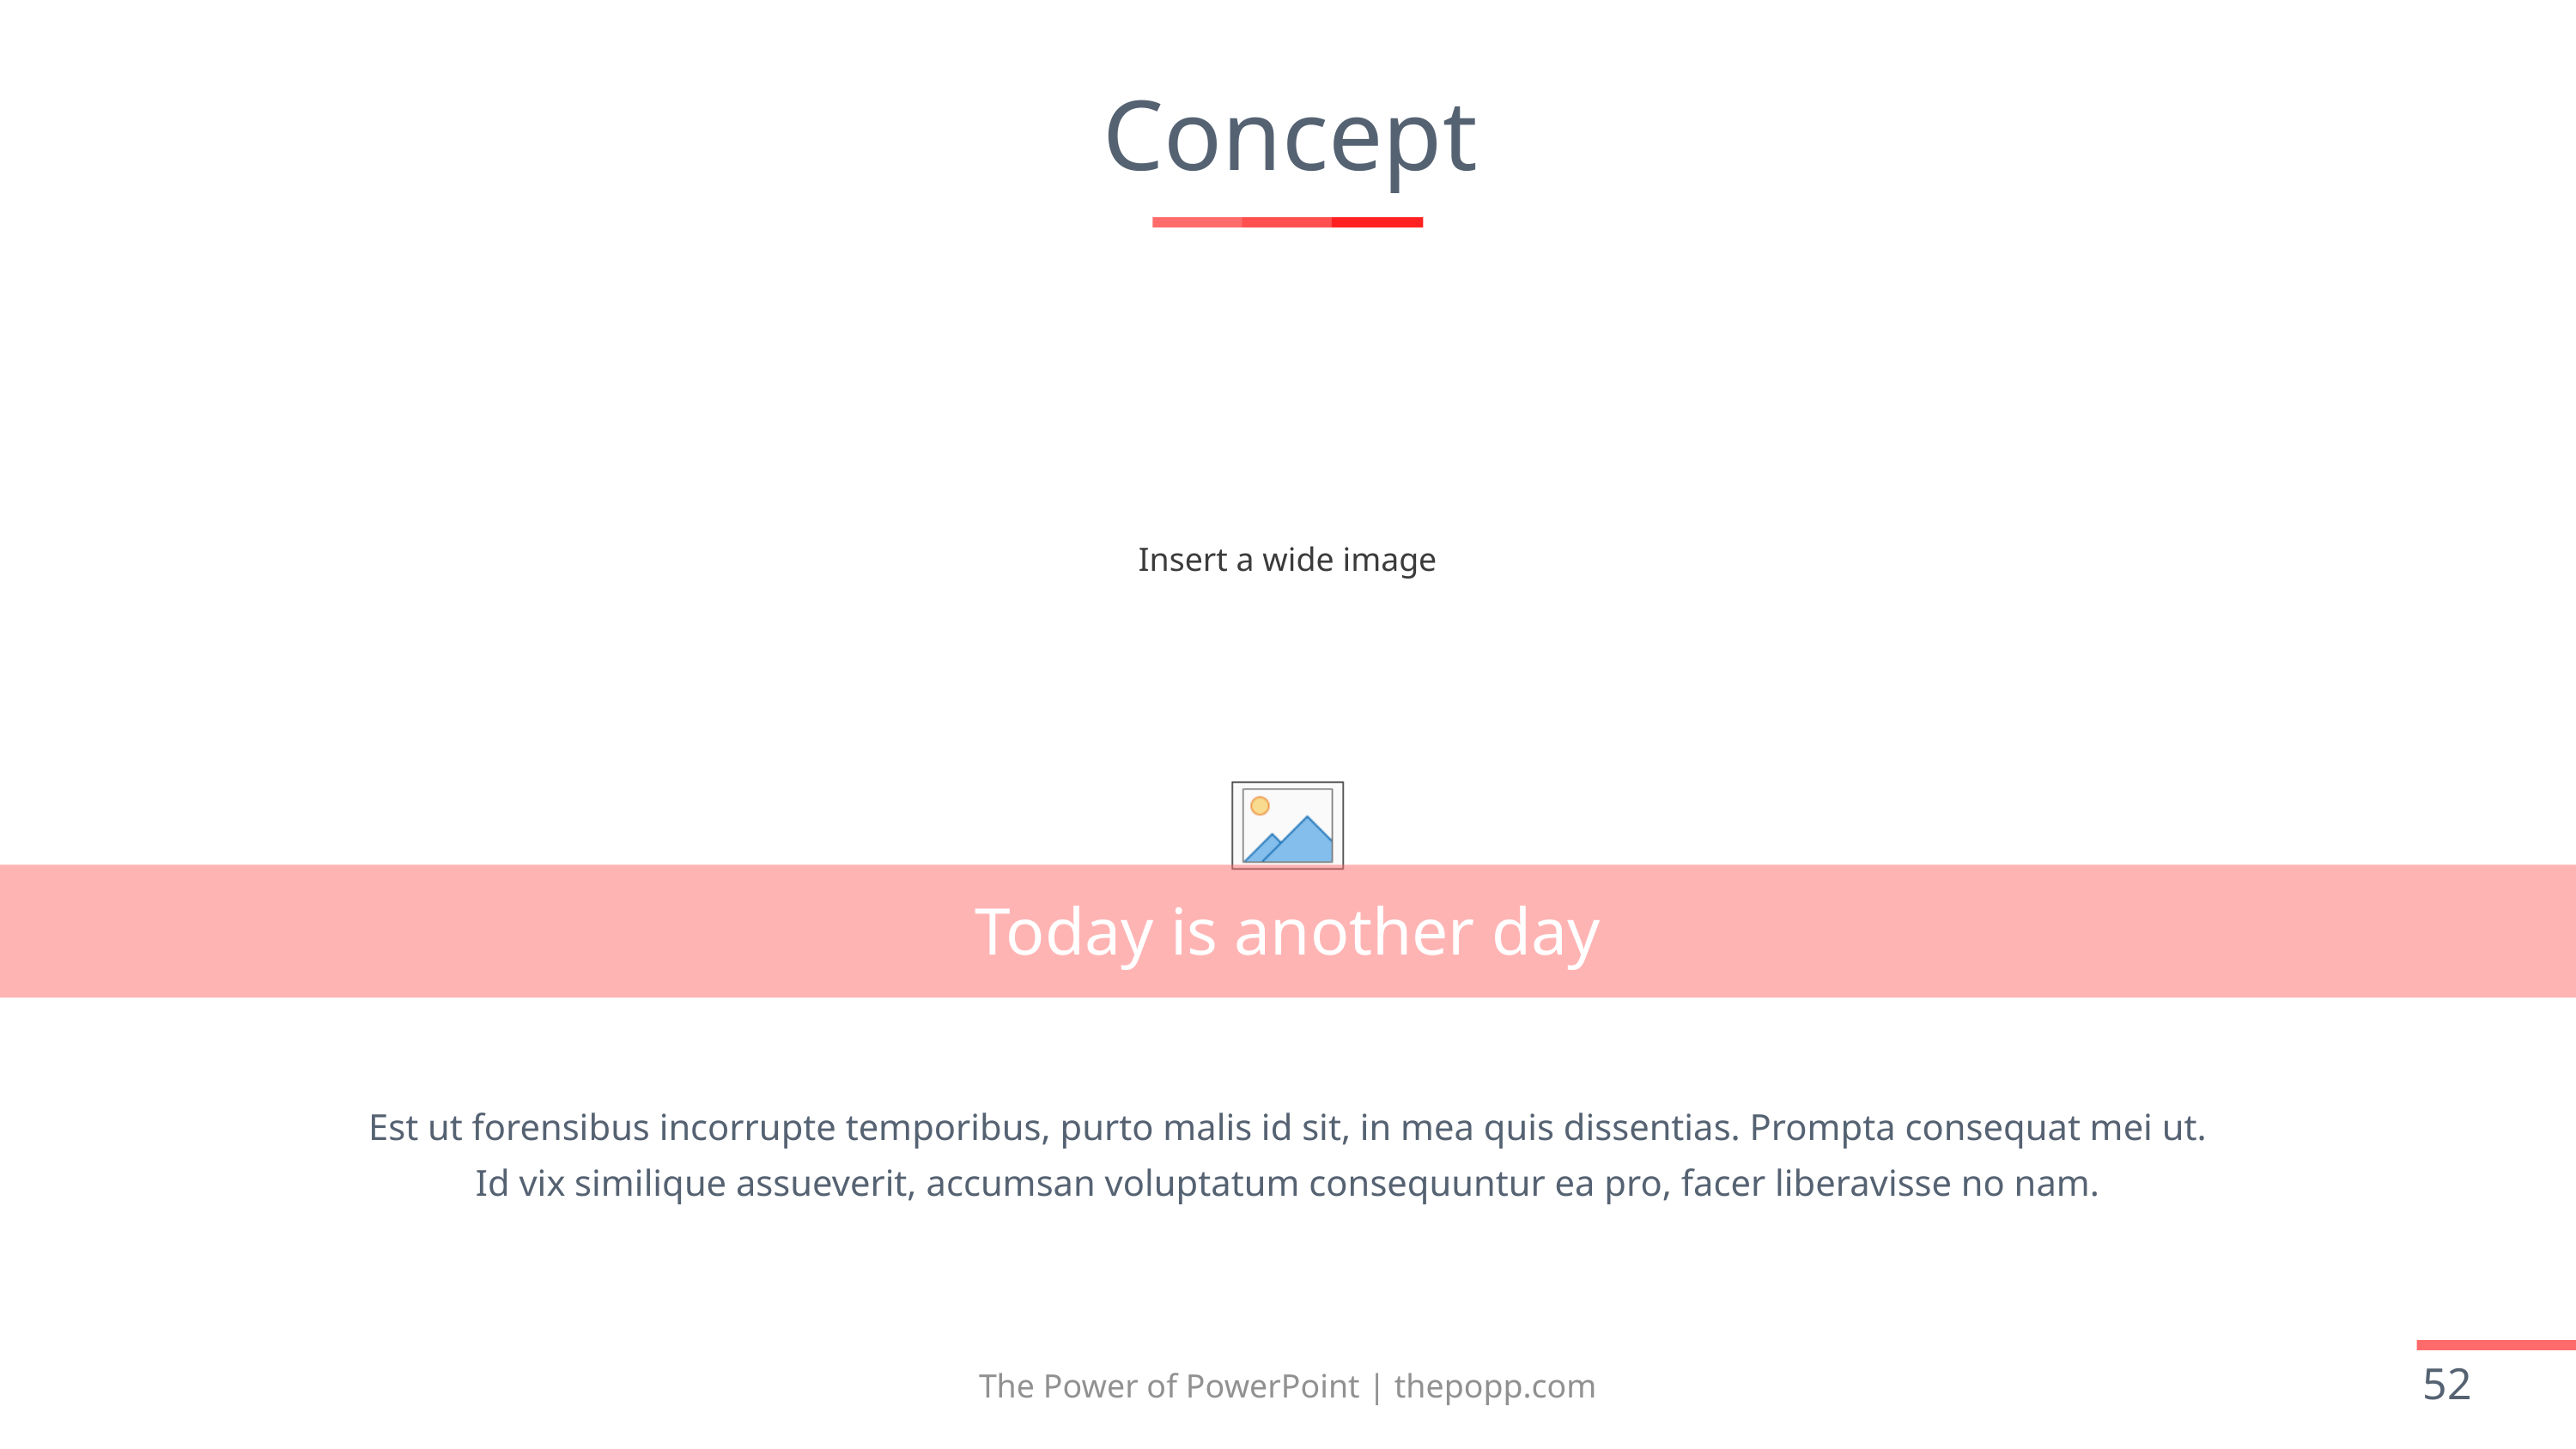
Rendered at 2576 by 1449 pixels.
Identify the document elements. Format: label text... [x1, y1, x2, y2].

slide_number 52 [2409, 1351, 2576, 1421]
title Concept [69, 49, 2512, 230]
picture [0, 378, 2576, 1274]
footer The Power of PowerPoint | thepopp.com [853, 1349, 1723, 1427]
